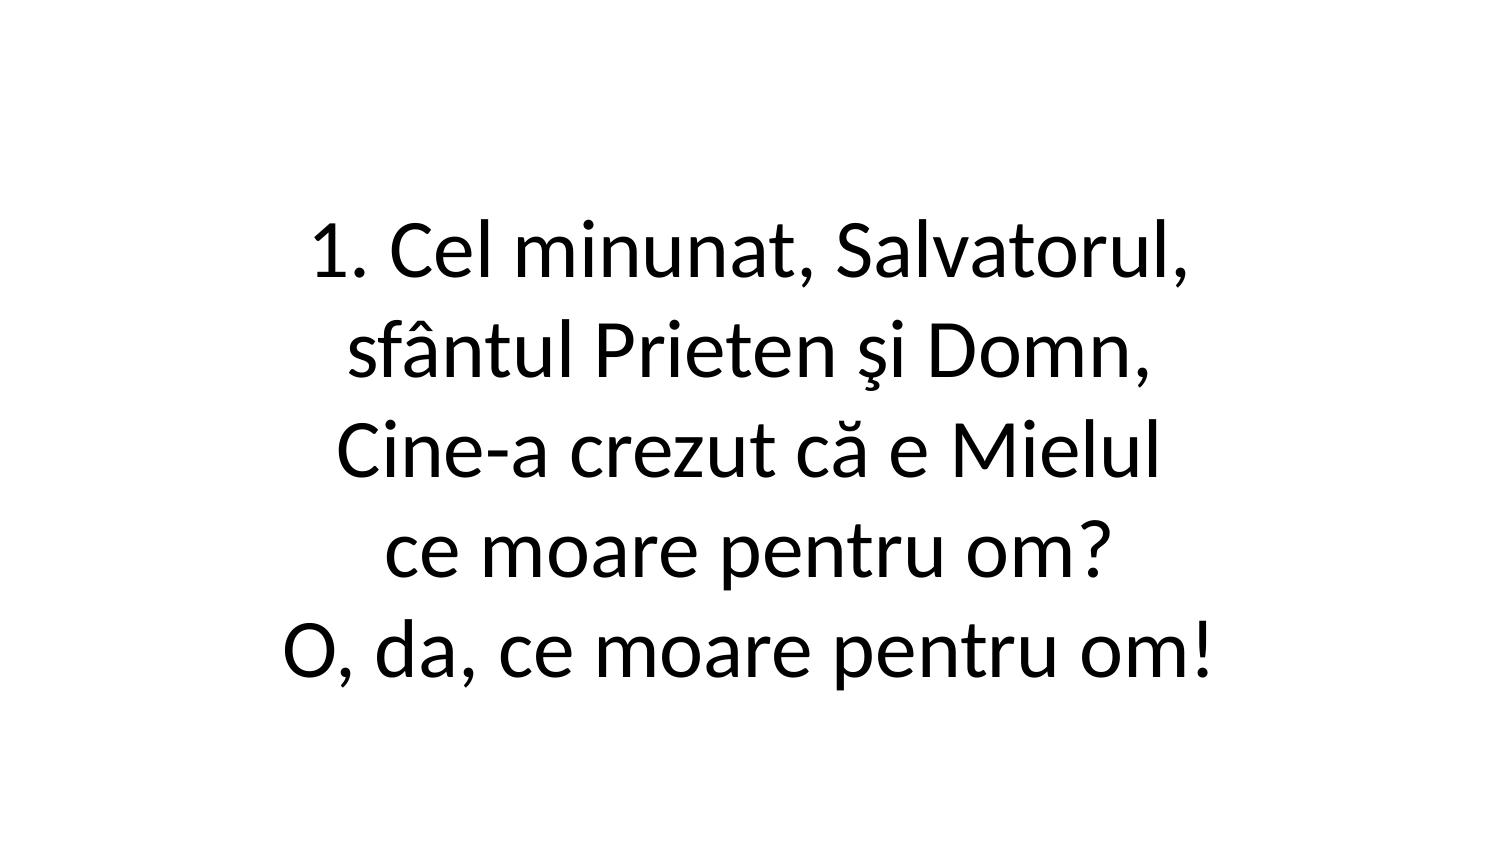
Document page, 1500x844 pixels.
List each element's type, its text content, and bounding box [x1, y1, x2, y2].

text_box 1. Cel minunat, Salvatorul, sfântul Prieten şi Domn, Cine-a crezut că e Mielul ce moare pentru om? O, da, ce moare pentru om! [267, 142, 1233, 702]
